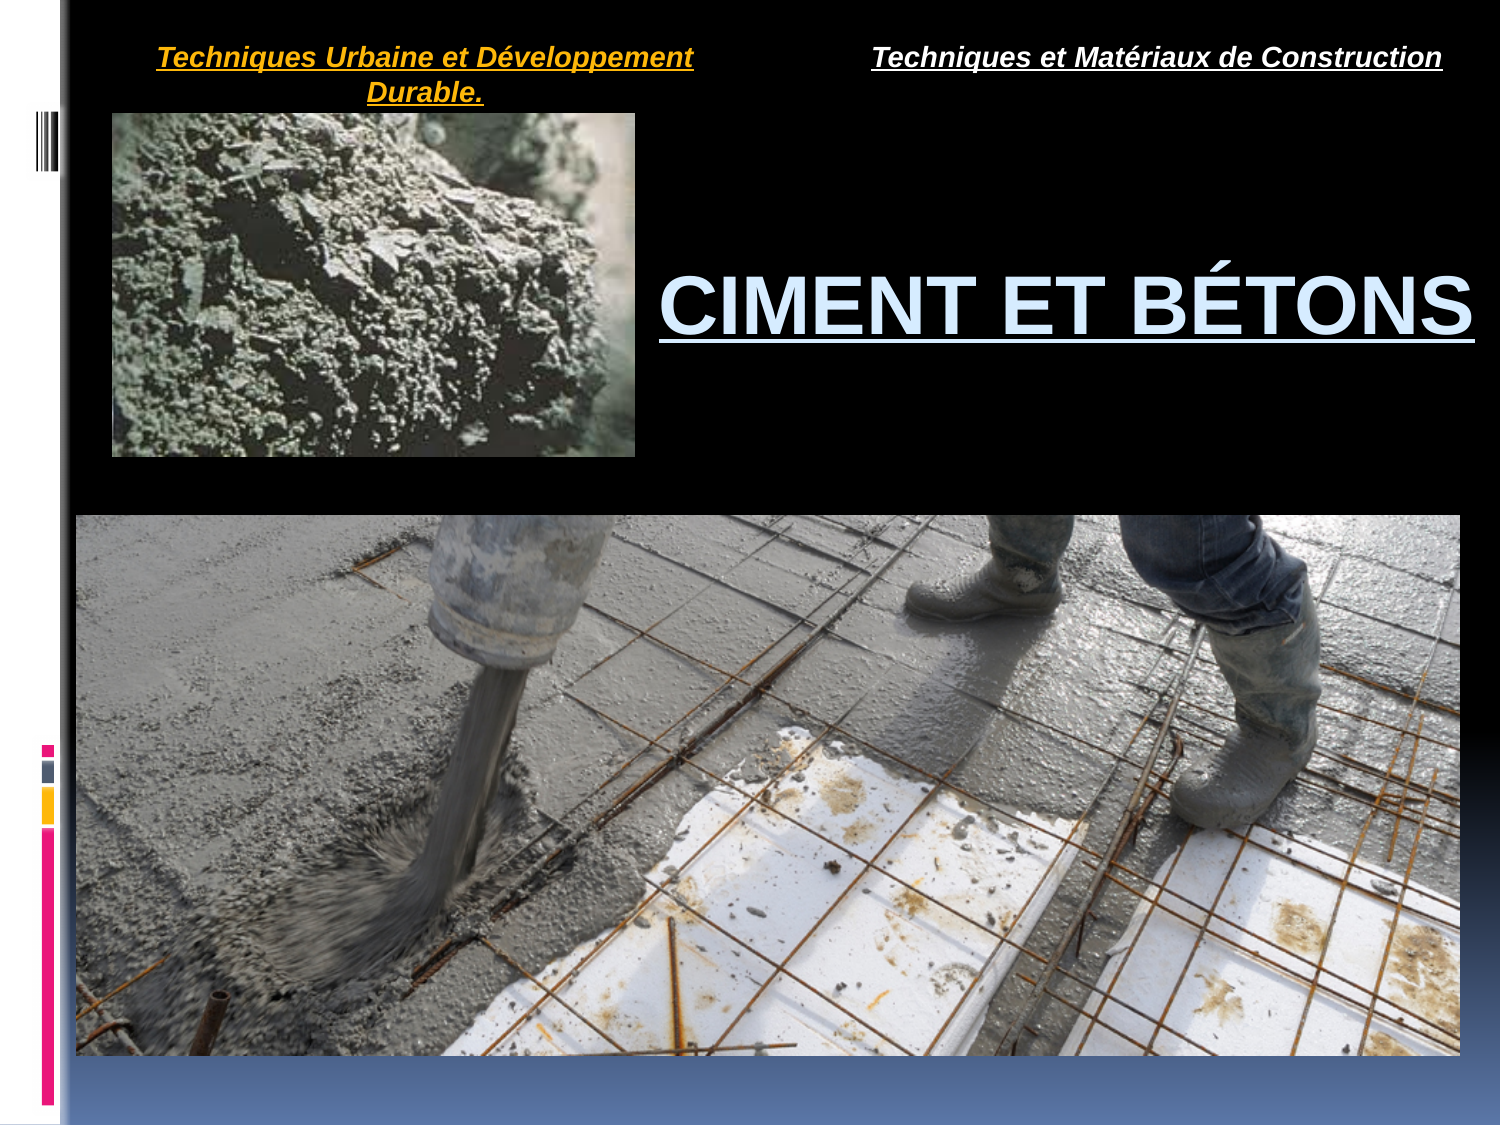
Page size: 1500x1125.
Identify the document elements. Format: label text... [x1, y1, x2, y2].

text_box [10, 0, 572, 114]
picture [76, 514, 1460, 1057]
title Ciment et Bétons [645, 243, 1500, 433]
picture [111, 113, 636, 458]
text_box Techniques Urbaine et Développement Durable. [100, 30, 750, 116]
text_box Techniques et Matériaux de Construction [856, 30, 1500, 81]
